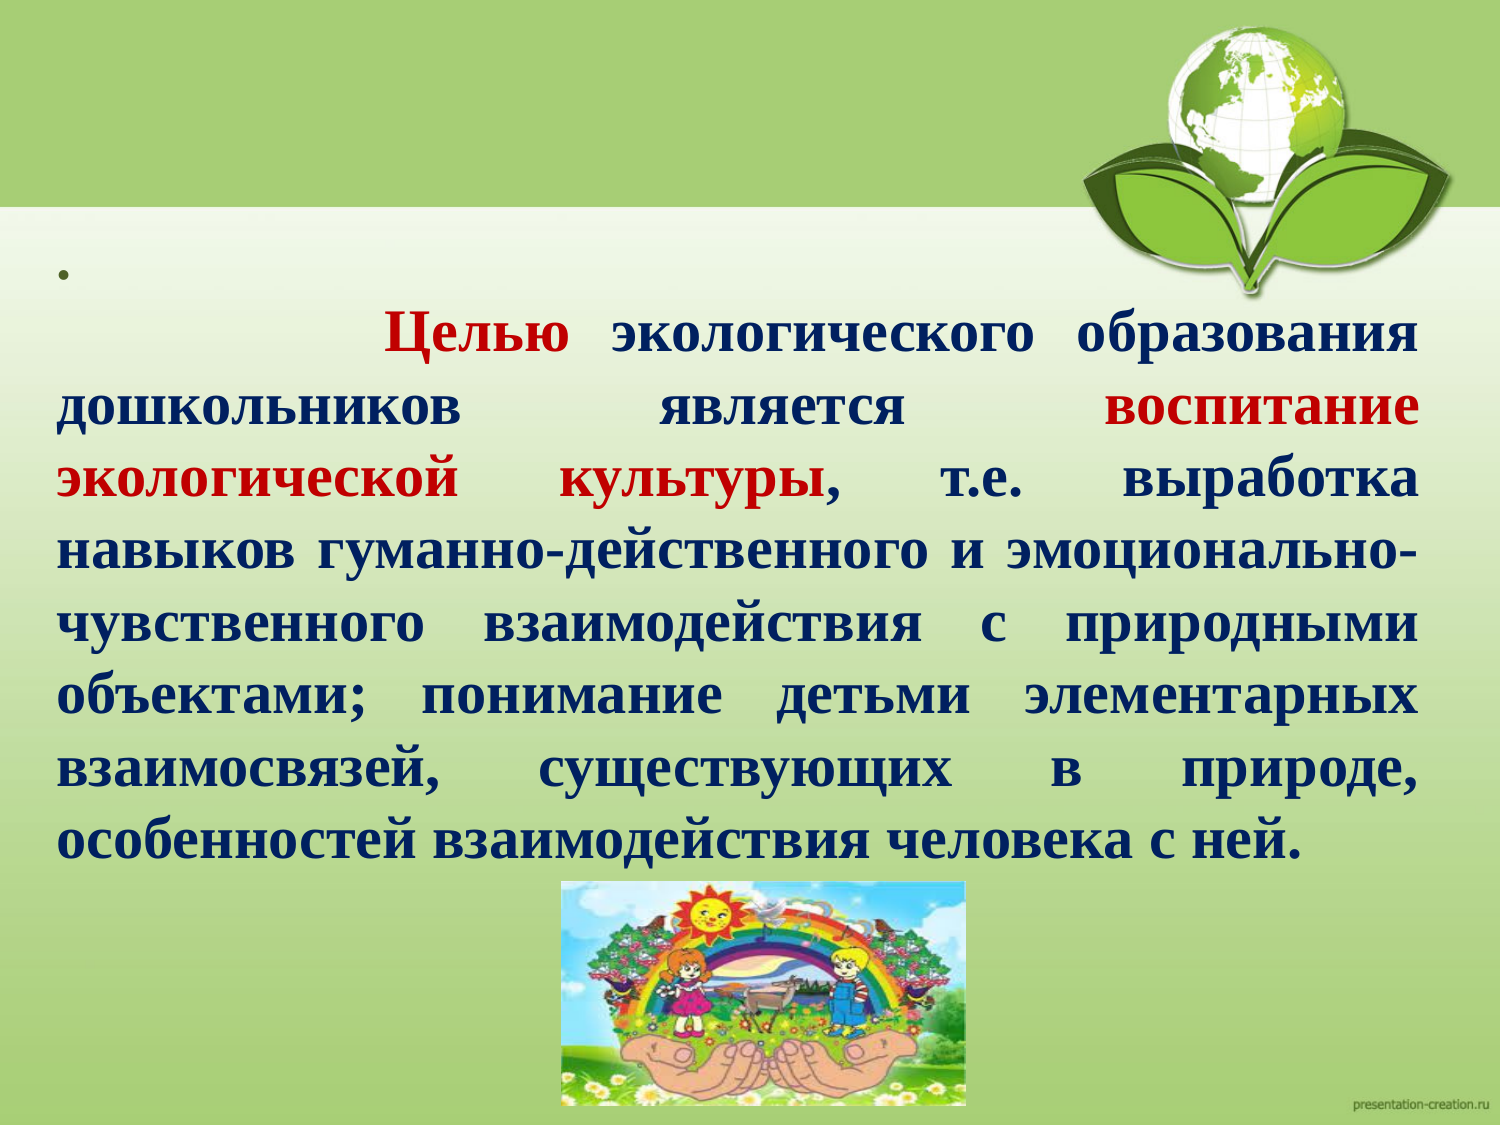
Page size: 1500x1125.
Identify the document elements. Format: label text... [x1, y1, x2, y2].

title . Целью экологического образования дошкольников является воспитание экологической культуры, т.е. выработка навыков гуманно-действенного и эмоционально-чувственного взаимодействия с природными объектами; понимание детьми элементарных взаимосвязей, существующих в природе, особенностей взаимодействия человека с ней. [41, 349, 1436, 740]
picture [0, 0, 1500, 1125]
